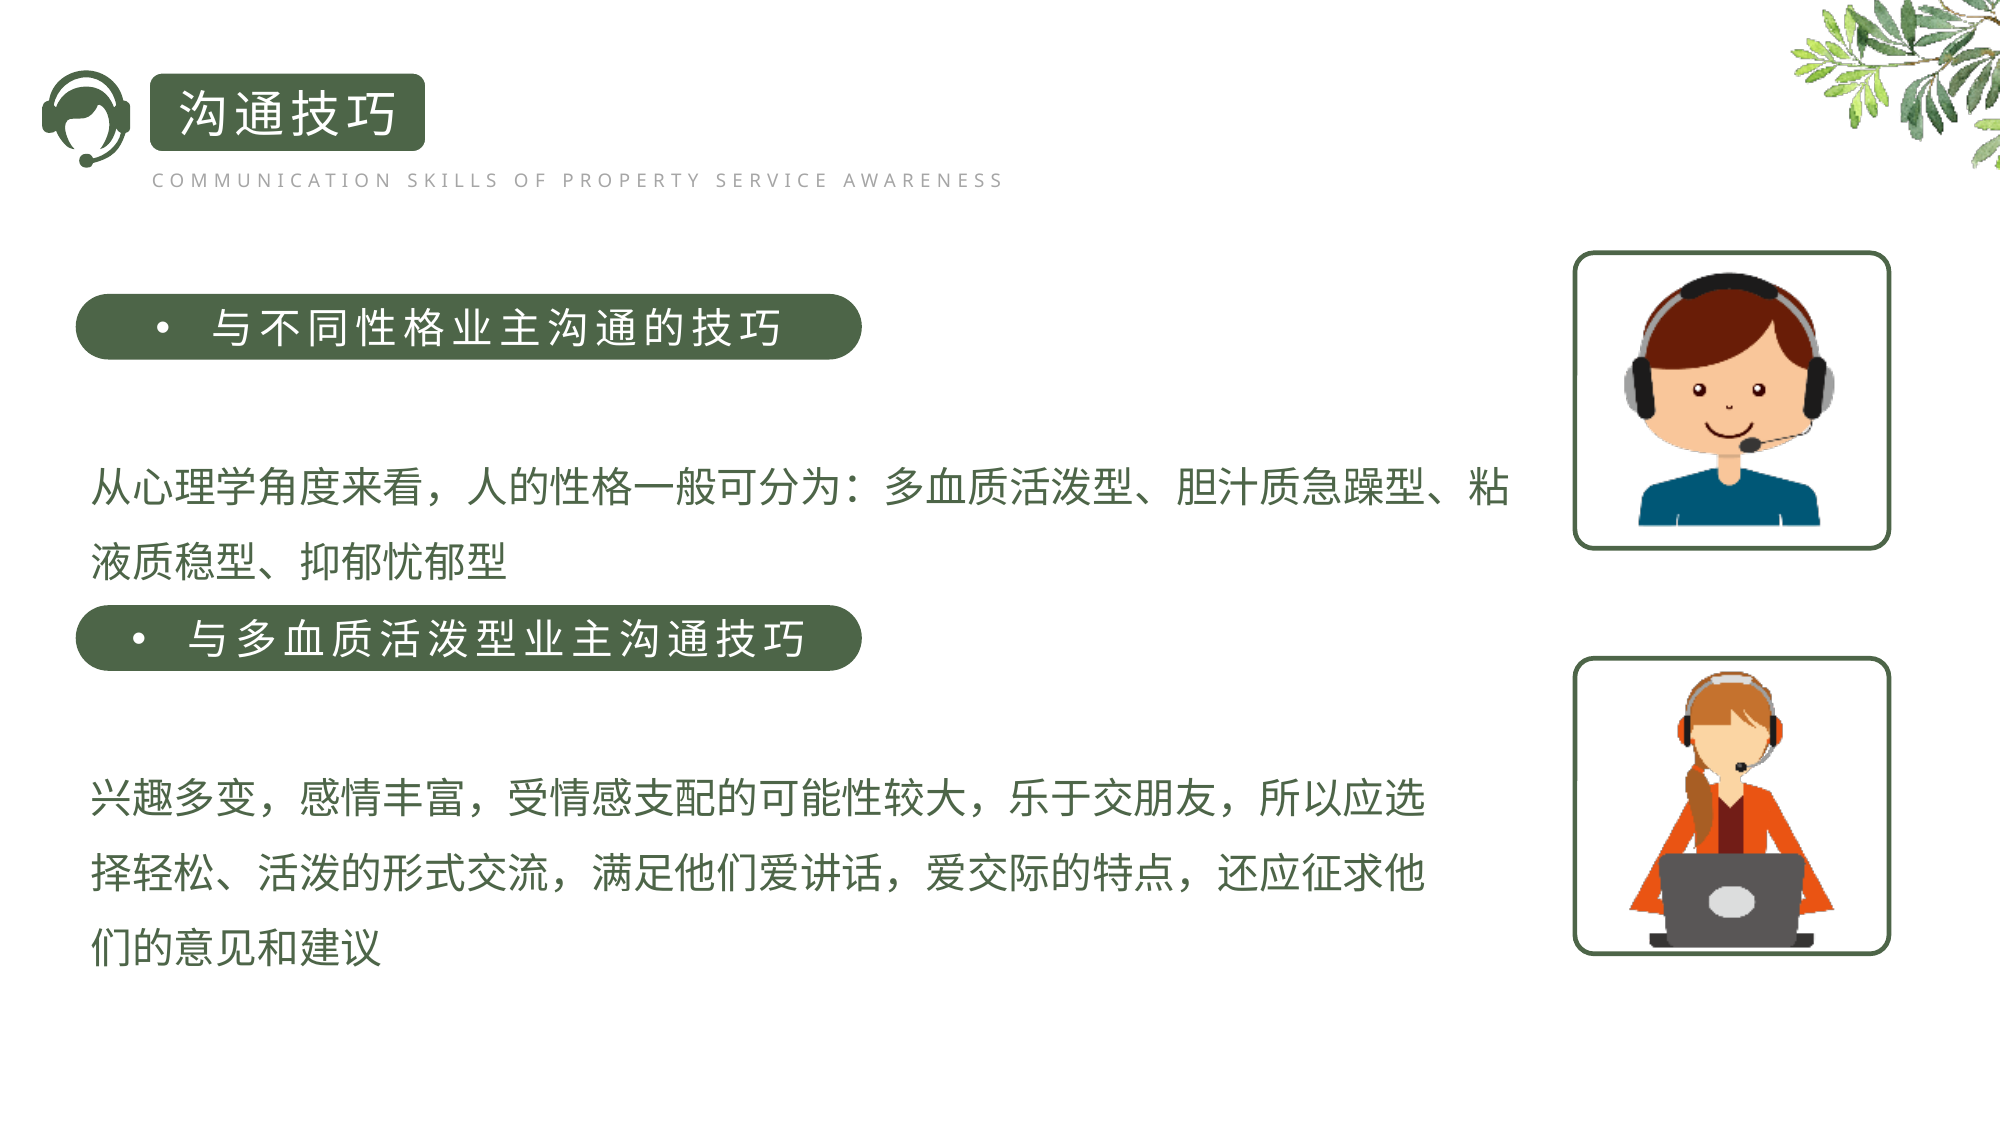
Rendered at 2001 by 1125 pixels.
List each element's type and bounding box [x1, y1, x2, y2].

picture [1790, 0, 2000, 170]
text_box [42, 70, 427, 168]
text_box [0, 0, 2000, 1125]
